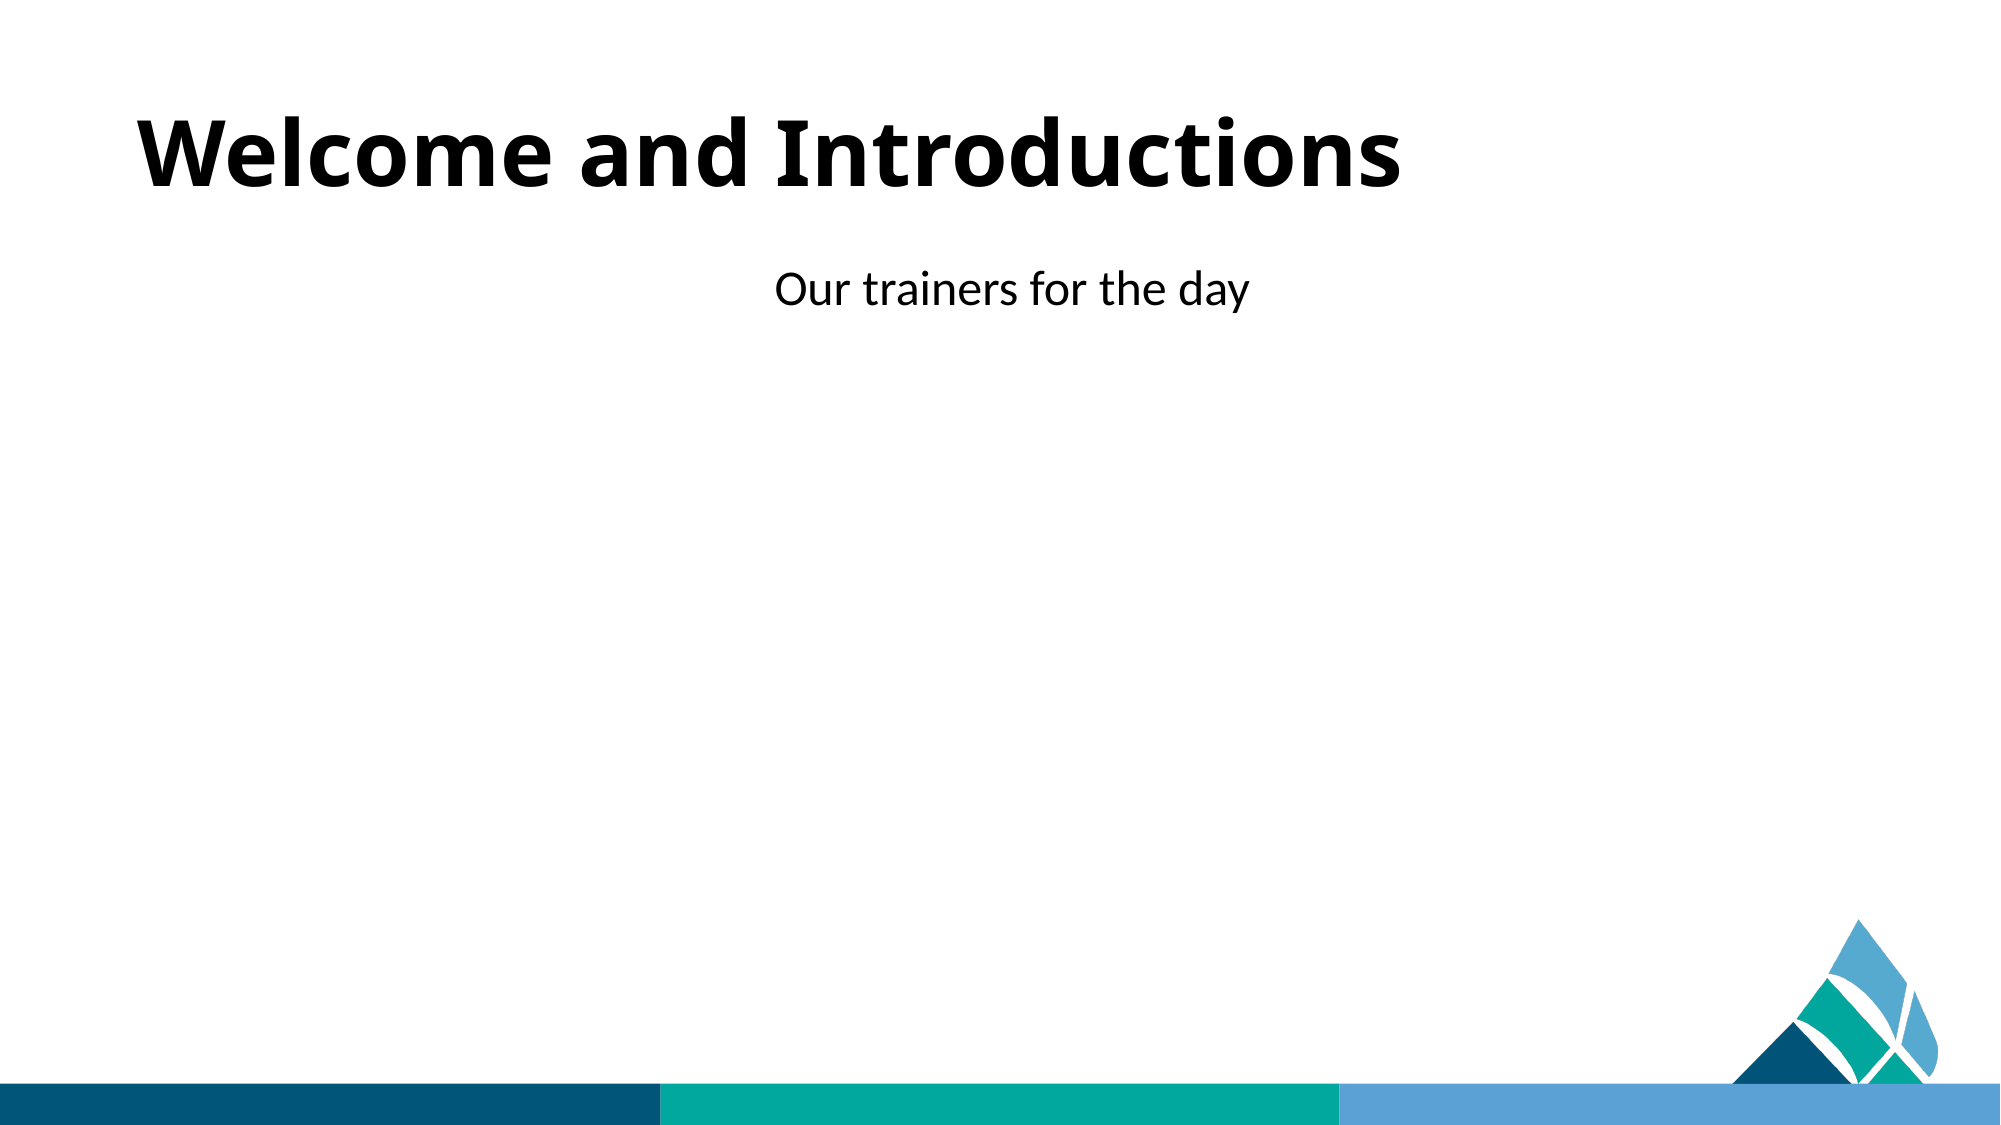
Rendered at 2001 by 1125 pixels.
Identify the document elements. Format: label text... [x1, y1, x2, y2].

list Our trainers for the day [137, 262, 1863, 931]
title Welcome and Introductions [137, 59, 1863, 240]
picture [1732, 919, 1938, 1084]
